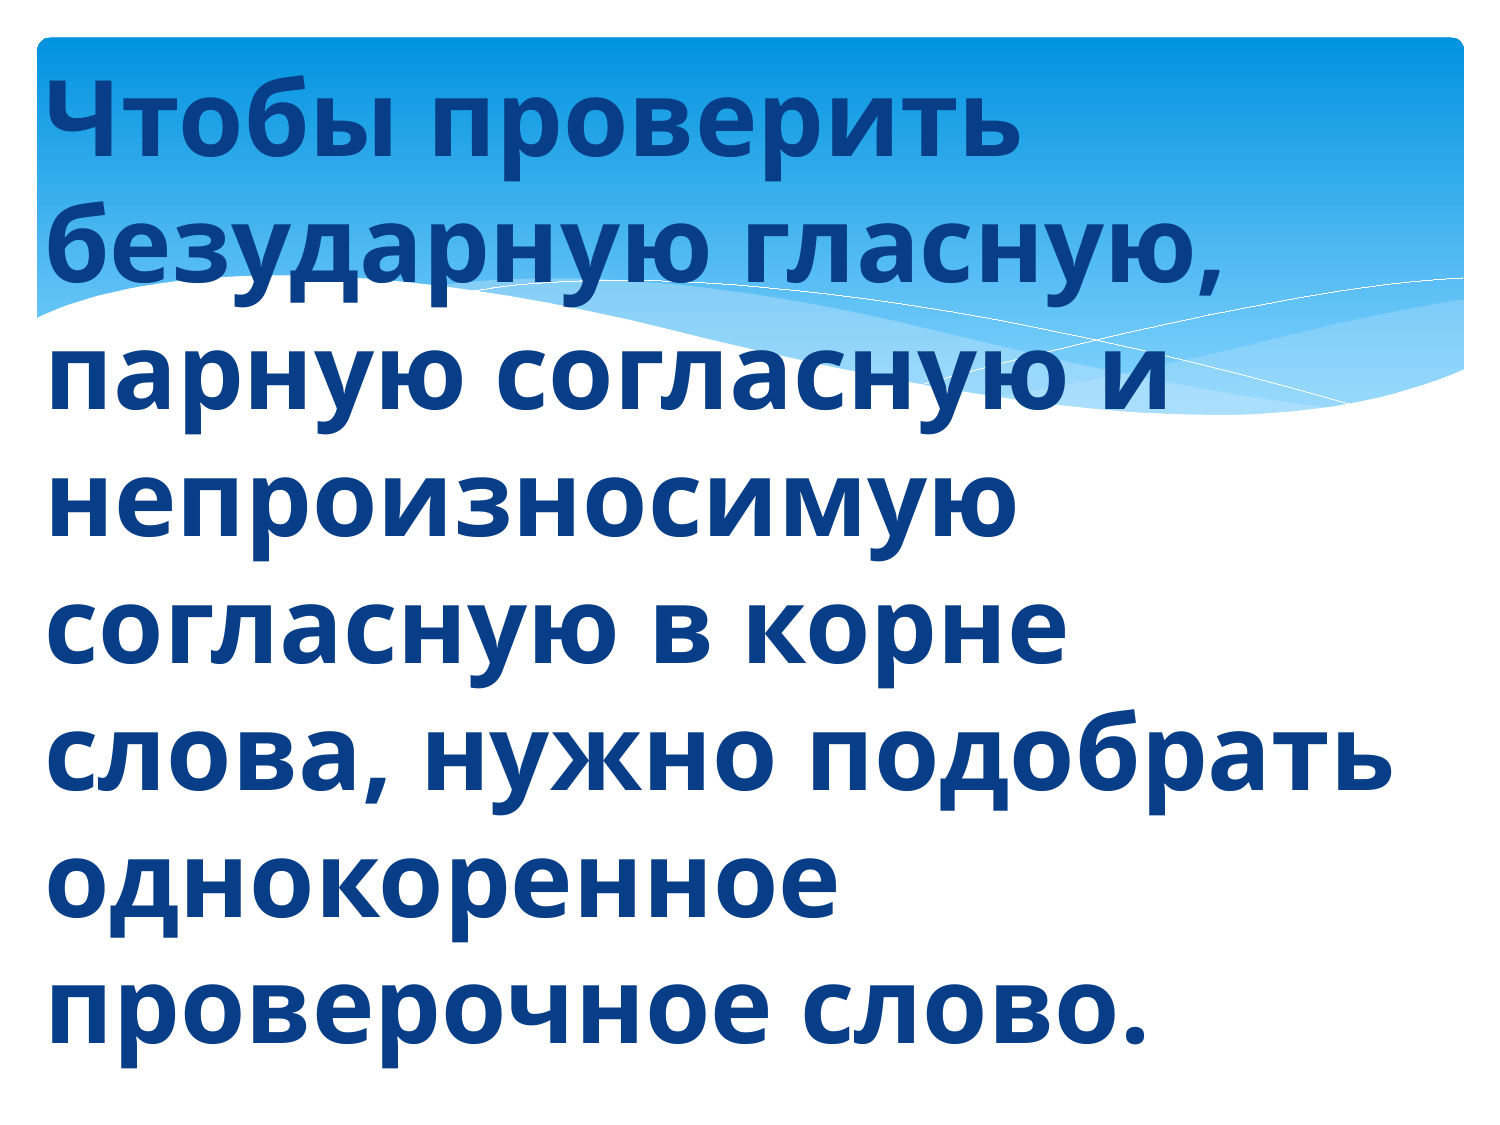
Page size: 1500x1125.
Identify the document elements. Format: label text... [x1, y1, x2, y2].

list Чтобы проверить безударную гласную, парную согласную и непроизносимую согласную в корне слова, нужно подобрать однокоренное проверочное слово. [29, 42, 1447, 1094]
